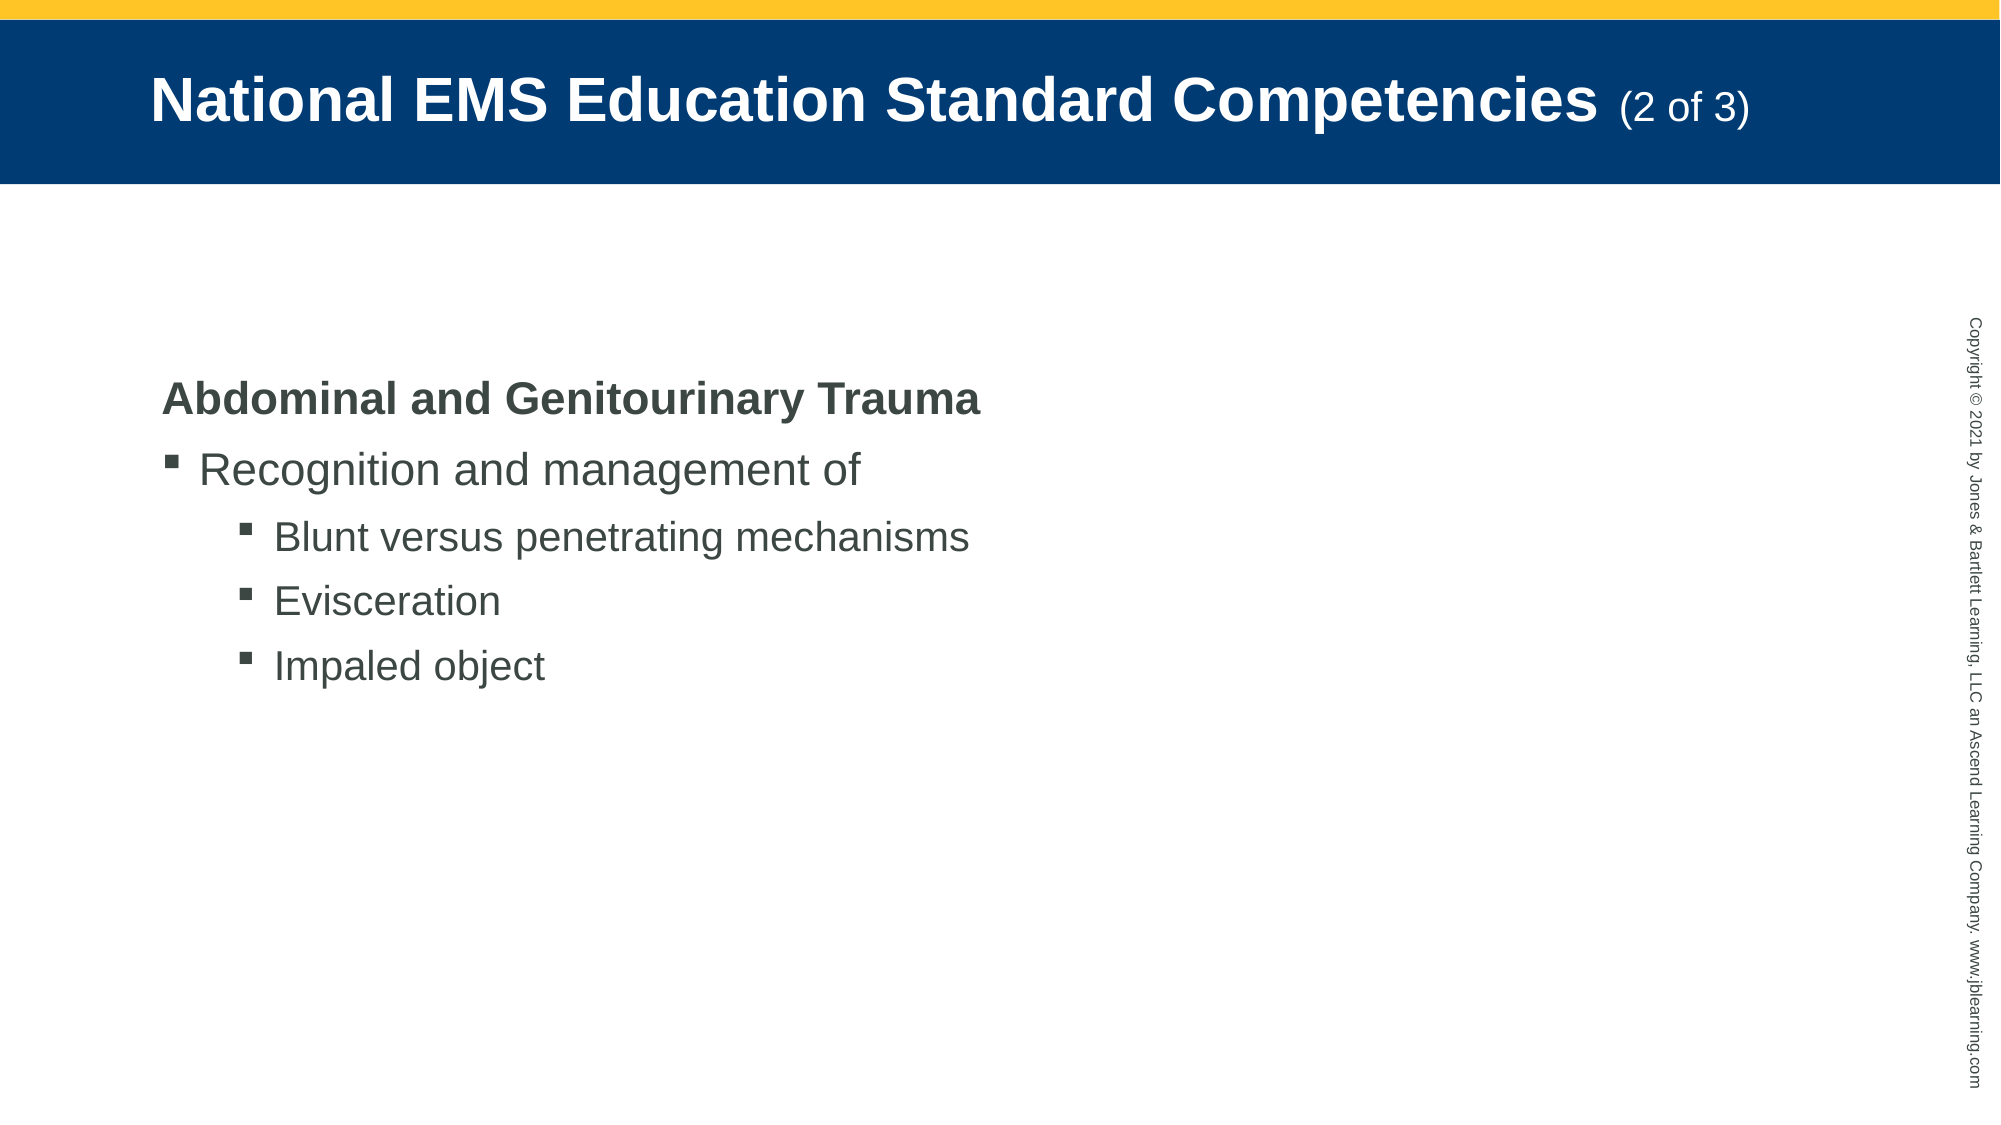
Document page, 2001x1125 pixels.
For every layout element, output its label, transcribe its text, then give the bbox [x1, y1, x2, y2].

list Abdominal and Genitourinary Trauma Recognition and management of Blunt versus penetrating mechanisms Evisceration Impaled object [146, 361, 1859, 1016]
title National EMS Education Standard Competencies (2 of 3) [0, 19, 2000, 185]
